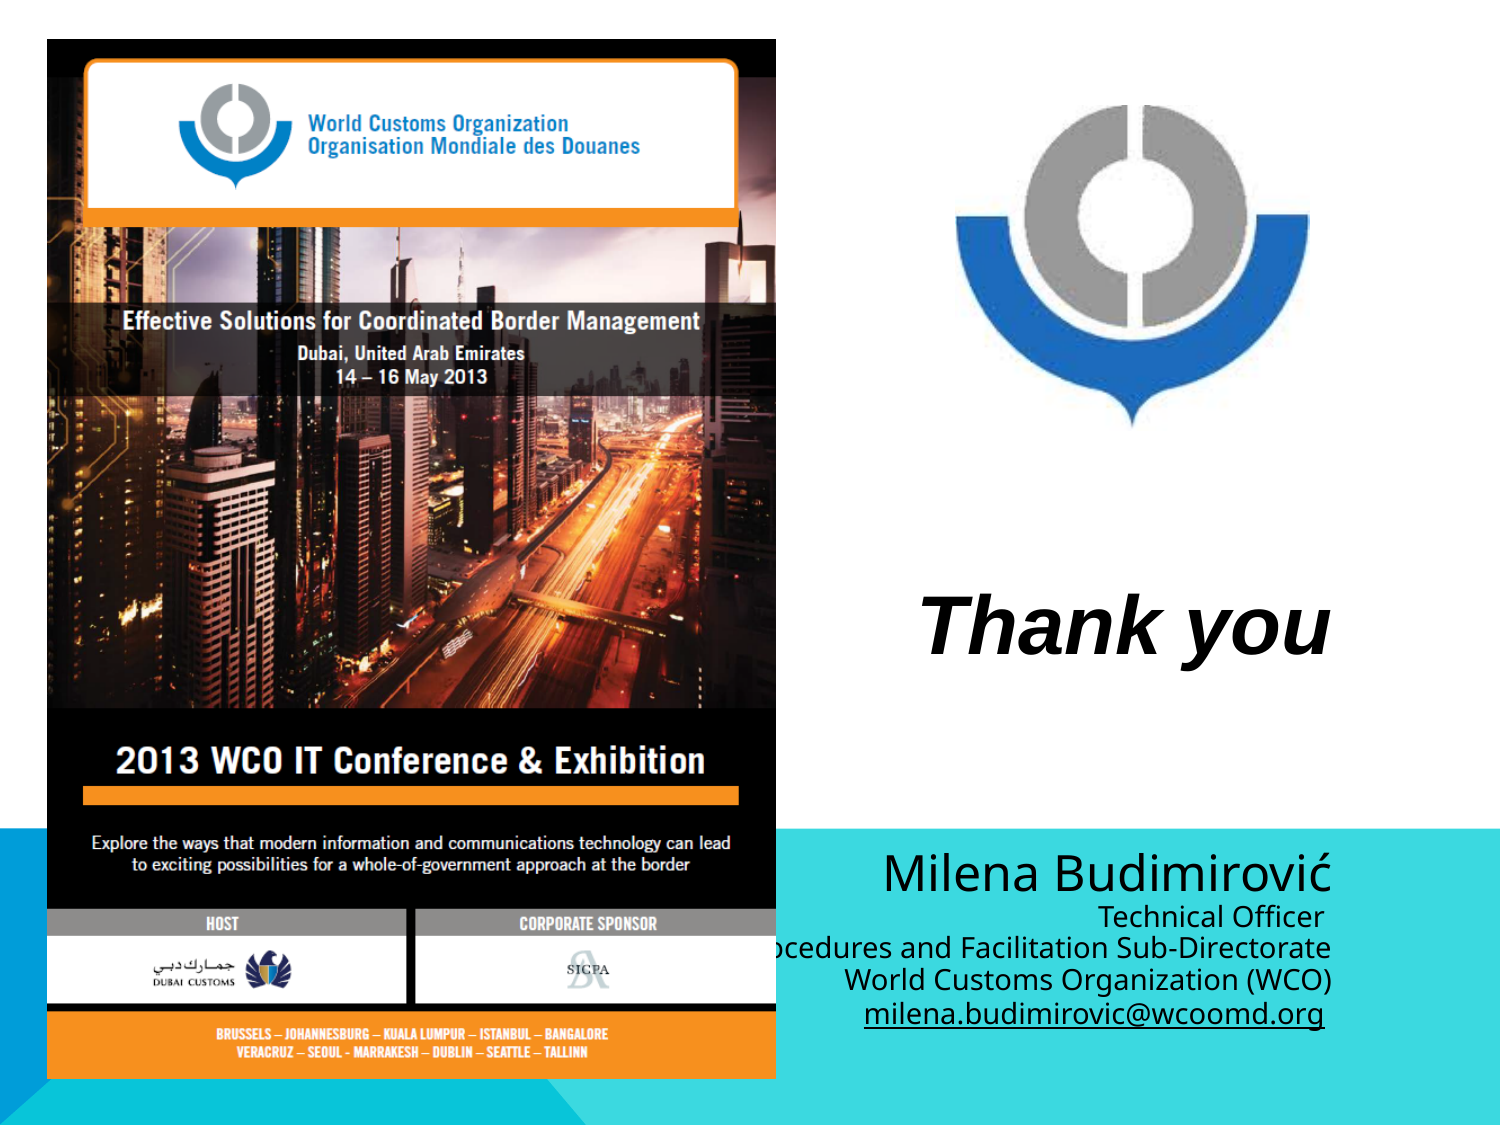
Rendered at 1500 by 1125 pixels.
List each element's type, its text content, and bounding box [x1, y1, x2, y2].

picture [954, 105, 1310, 432]
picture [47, 39, 777, 1079]
text_box Milena Budimirović Technical Officer Procedures and Facilitation Sub-Directorate World Customs Organization (WCO) milena.budimirovic@wcoomd.org [103, 840, 1347, 1103]
text_box Thank you [782, 575, 1347, 680]
